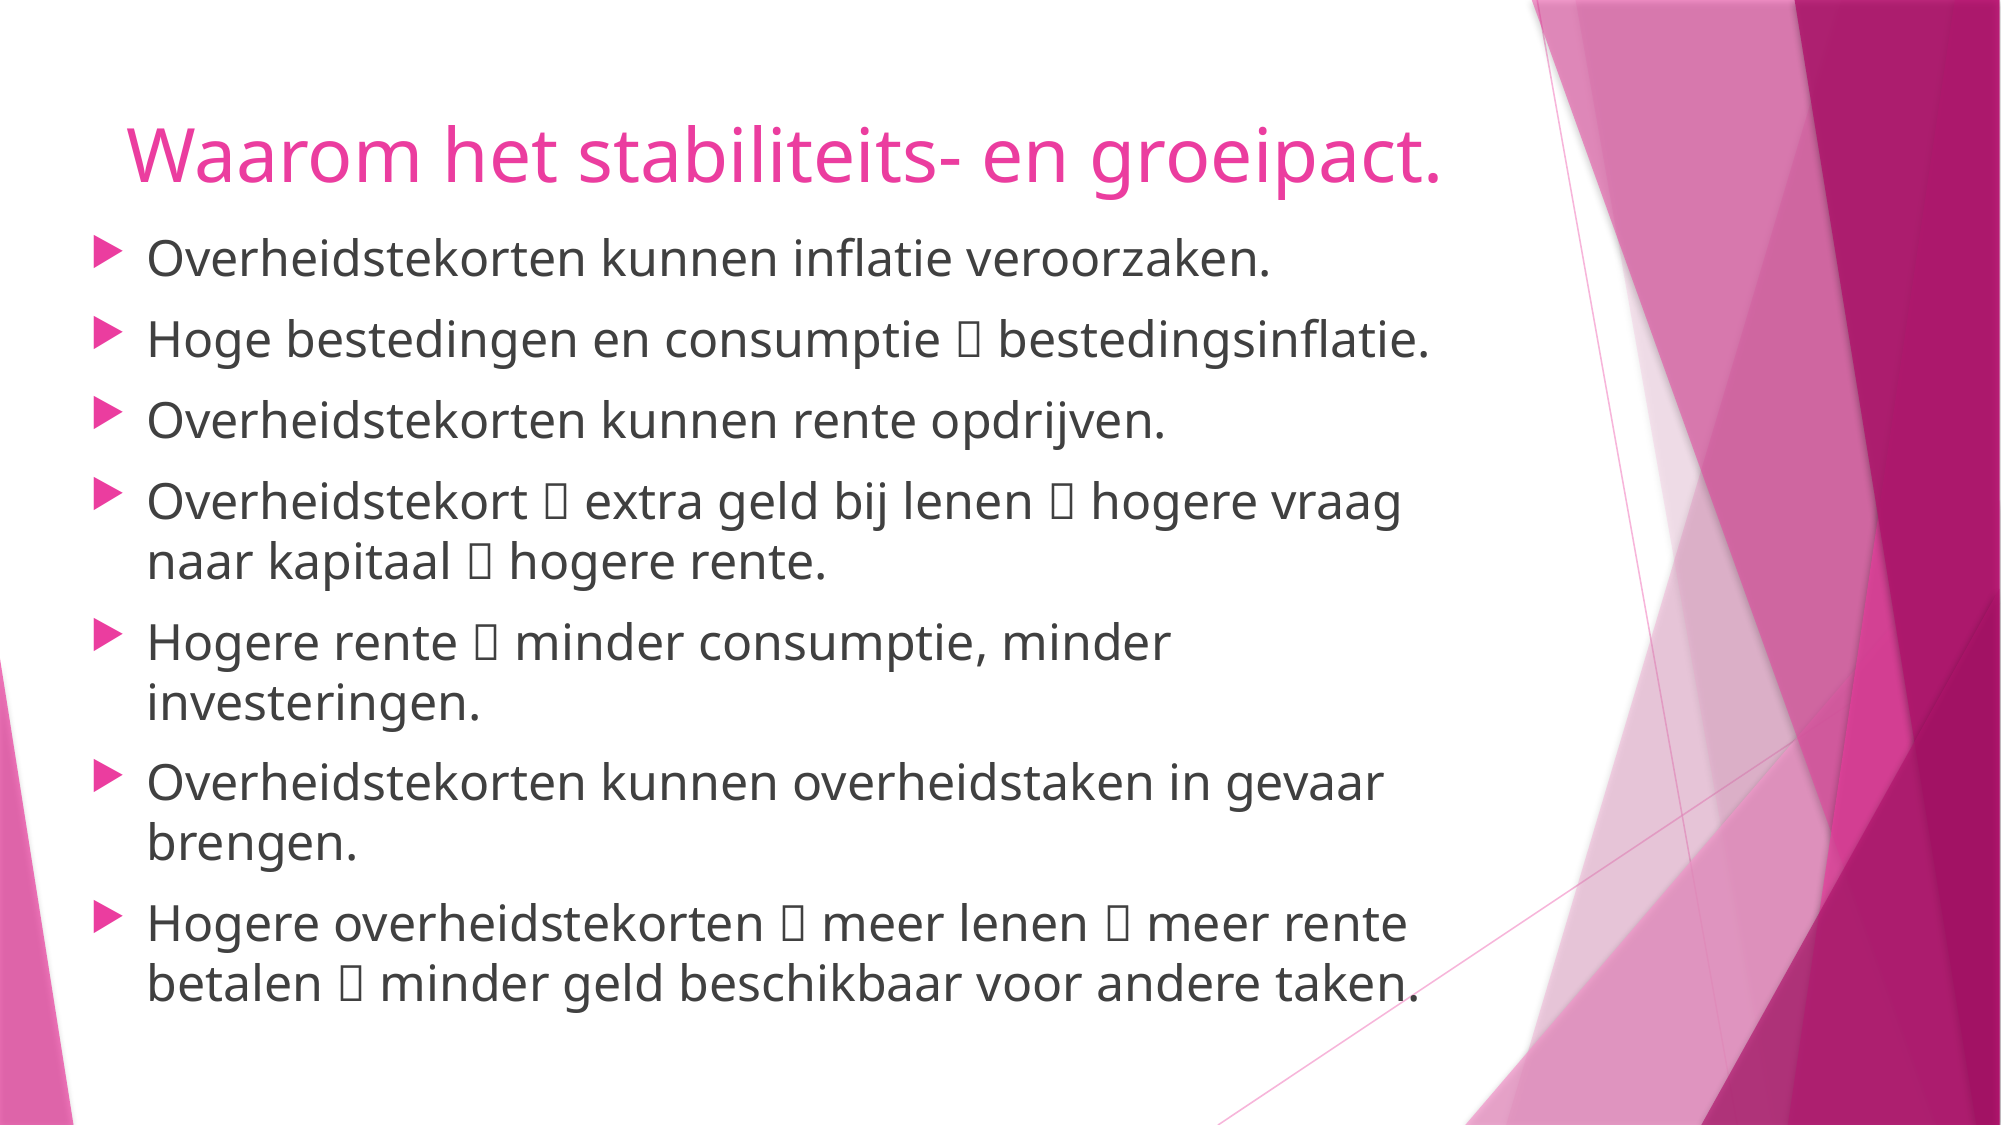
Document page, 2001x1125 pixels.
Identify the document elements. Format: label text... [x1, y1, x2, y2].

title Waarom het stabiliteits- en groeipact. [111, 99, 1522, 219]
list Overheidstekorten kunnen inflatie veroorzaken. Hoge bestedingen en consumptie  bestedingsinflatie. Overheidstekorten kunnen rente opdrijven. Overheidstekort  extra geld bij lenen  hogere vraag naar kapitaal  hogere rente. Hogere rente  minder consumptie, minder investeringen. Overheidstekorten kunnen overheidstaken in gevaar brengen. Hogere overheidstekorten  meer lenen  meer rente betalen  minder geld beschikbaar voor andere taken. [75, 219, 1522, 992]
